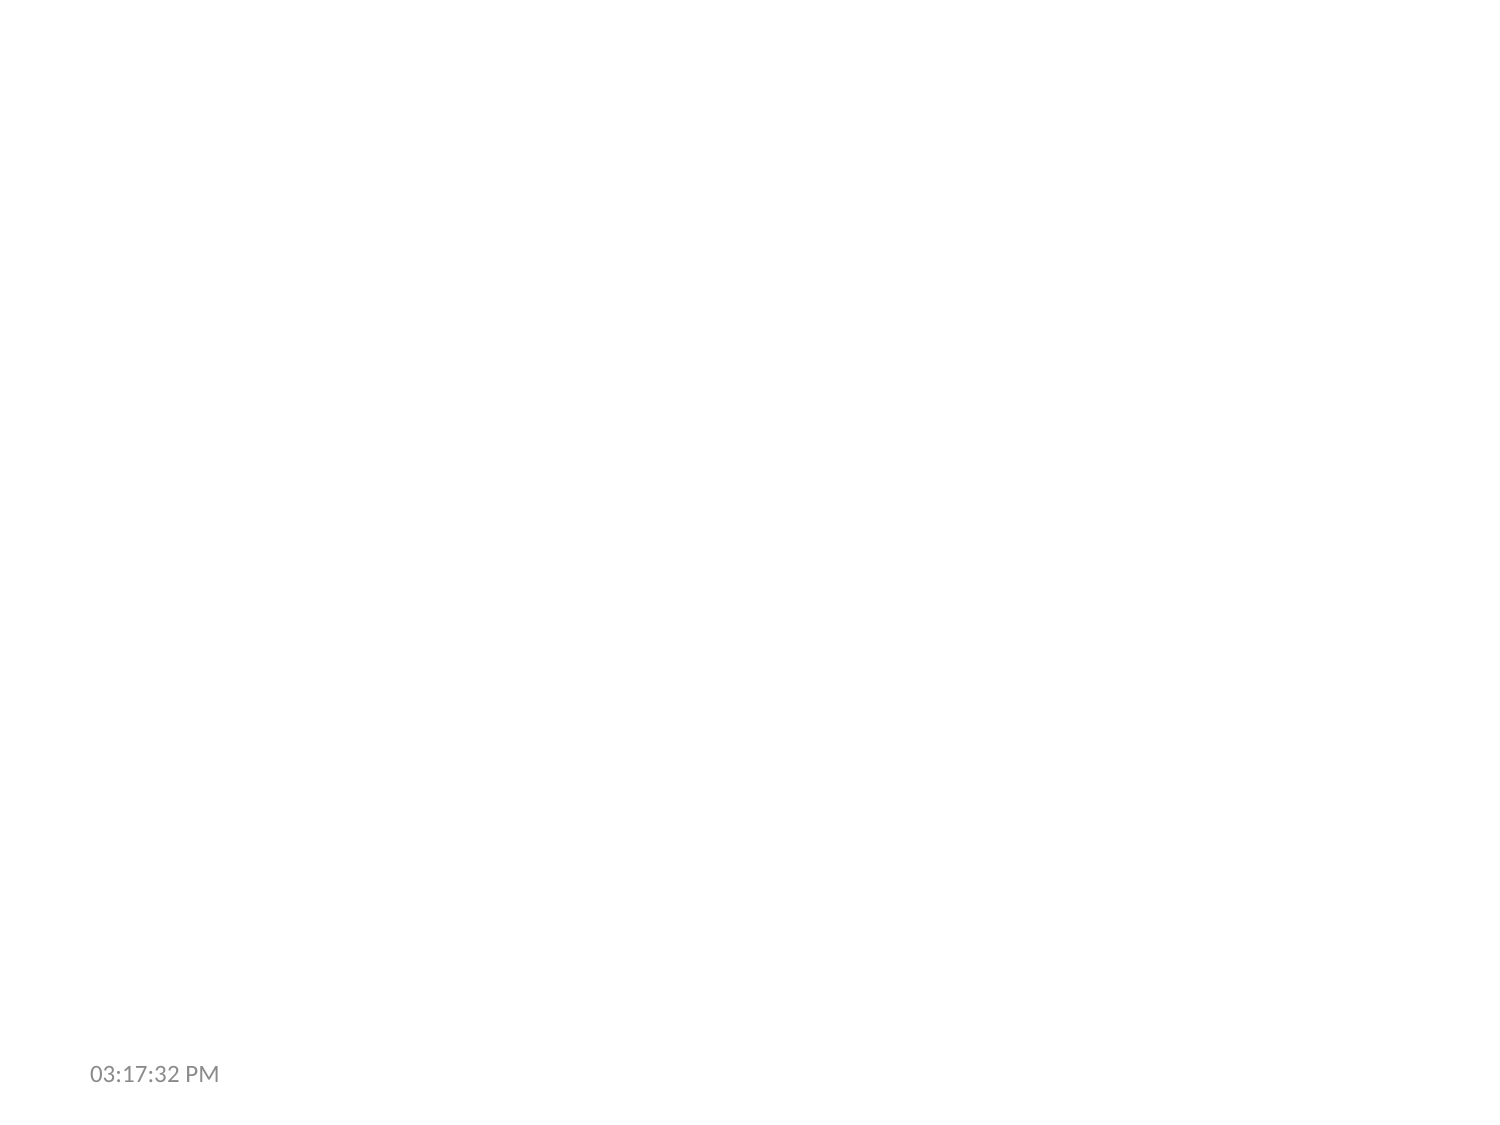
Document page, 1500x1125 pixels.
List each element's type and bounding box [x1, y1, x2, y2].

slide_number [75, 1042, 425, 1103]
